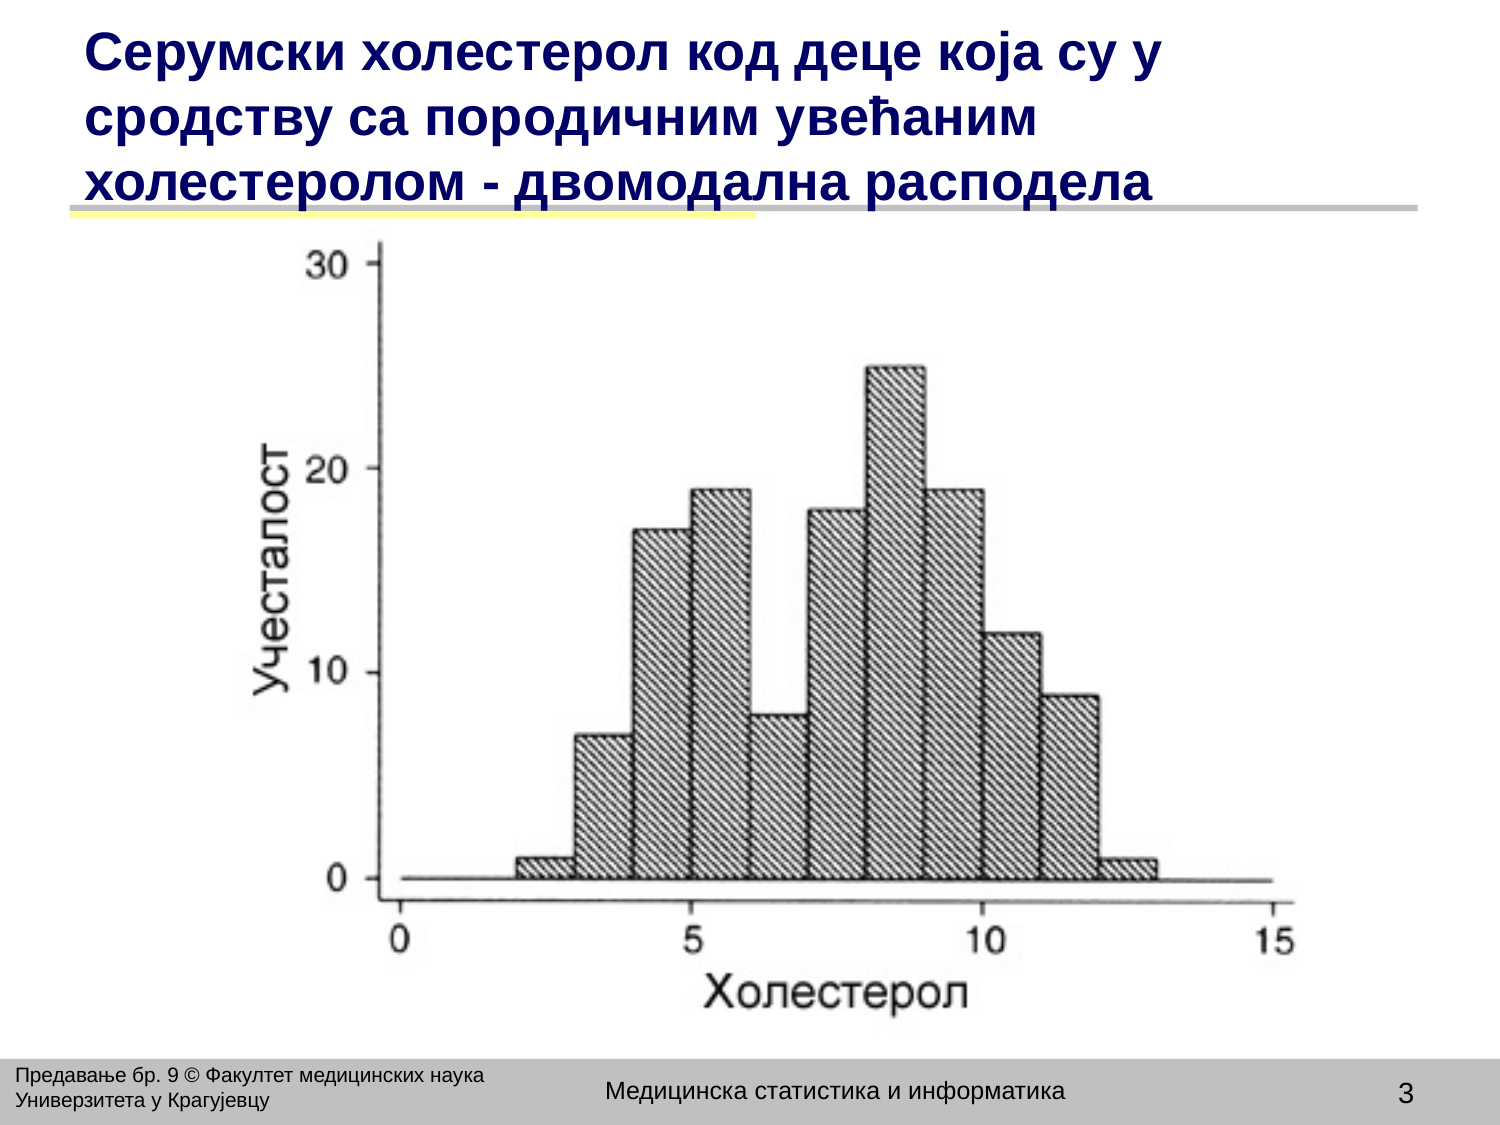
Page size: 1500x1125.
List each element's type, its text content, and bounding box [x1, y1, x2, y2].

picture [238, 226, 1315, 1035]
footer Медицинска статистика и информатика [512, 1066, 1160, 1125]
title Серумски холестерол код деце која су у сродству са породичним увећаним холестеролом - двомодална расподела [69, 19, 1426, 208]
slide_number Предавање бр. 9 © Факултет медицинских наука Универзитета у Крагујевцу [0, 1053, 611, 1108]
slide_number 3 [1164, 1066, 1430, 1125]
